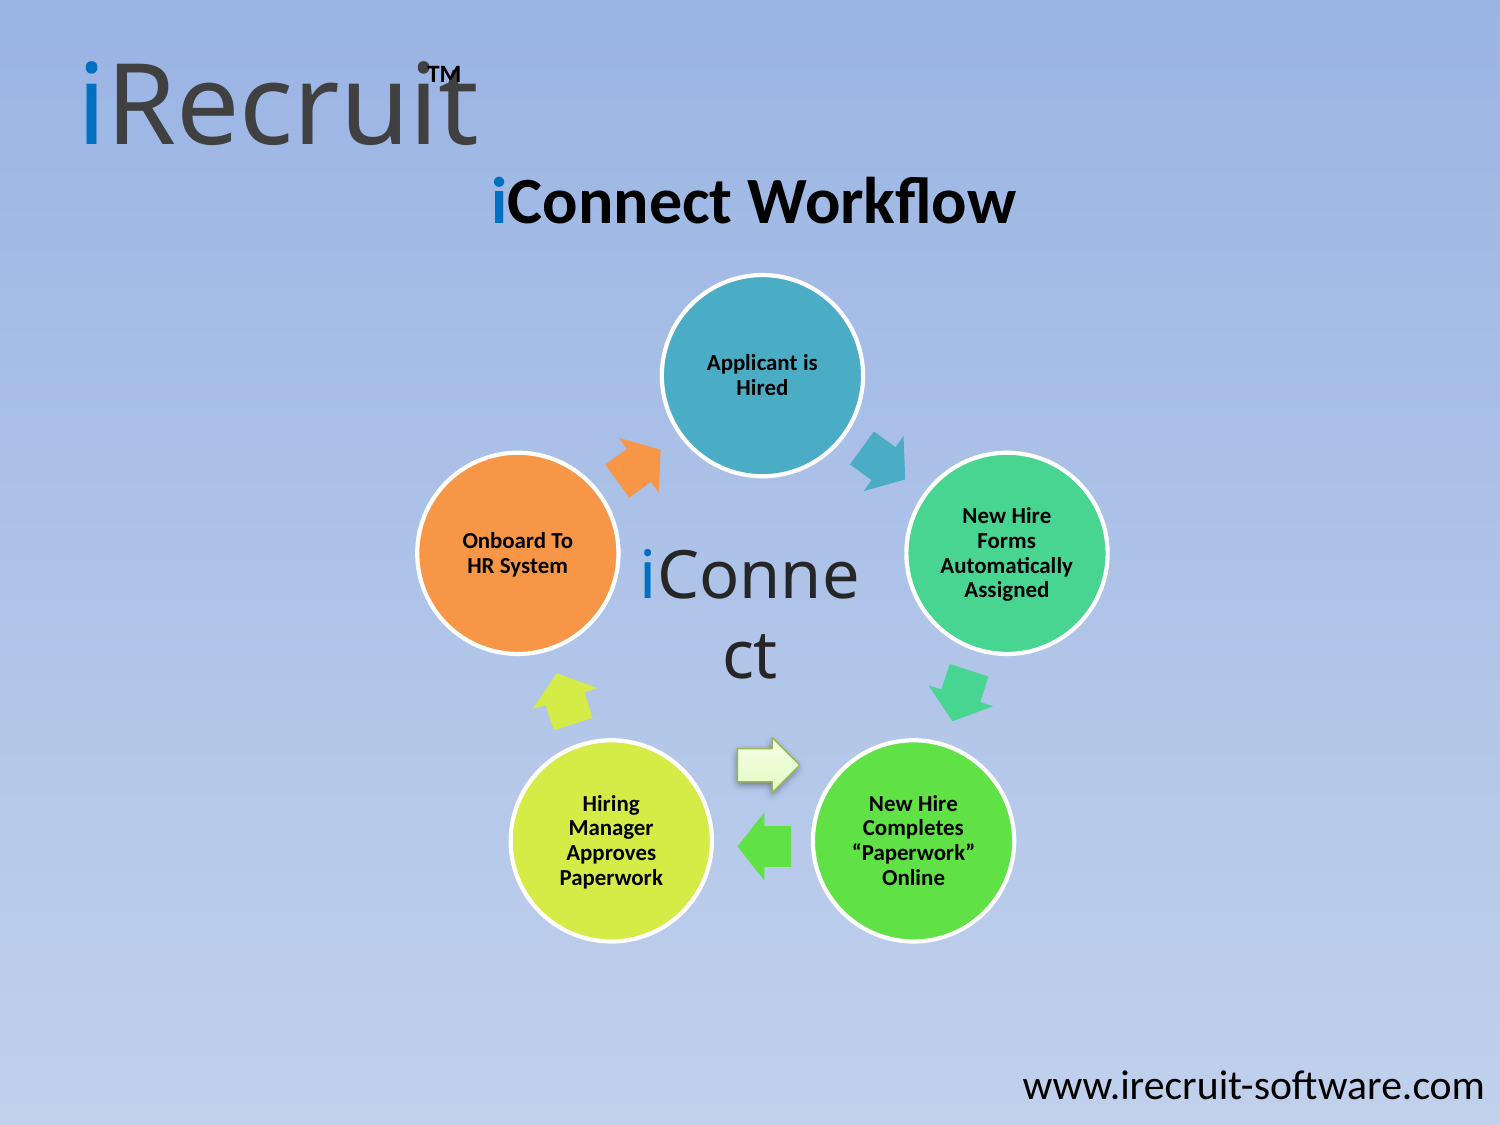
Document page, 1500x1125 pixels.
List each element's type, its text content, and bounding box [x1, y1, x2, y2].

text_box iRecruit [62, 24, 538, 175]
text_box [162, 274, 1363, 942]
text_box www.irecruit-software.com [950, 1050, 1500, 1115]
title iConnect Workflow [79, 149, 1430, 246]
text_box TM [412, 50, 538, 95]
